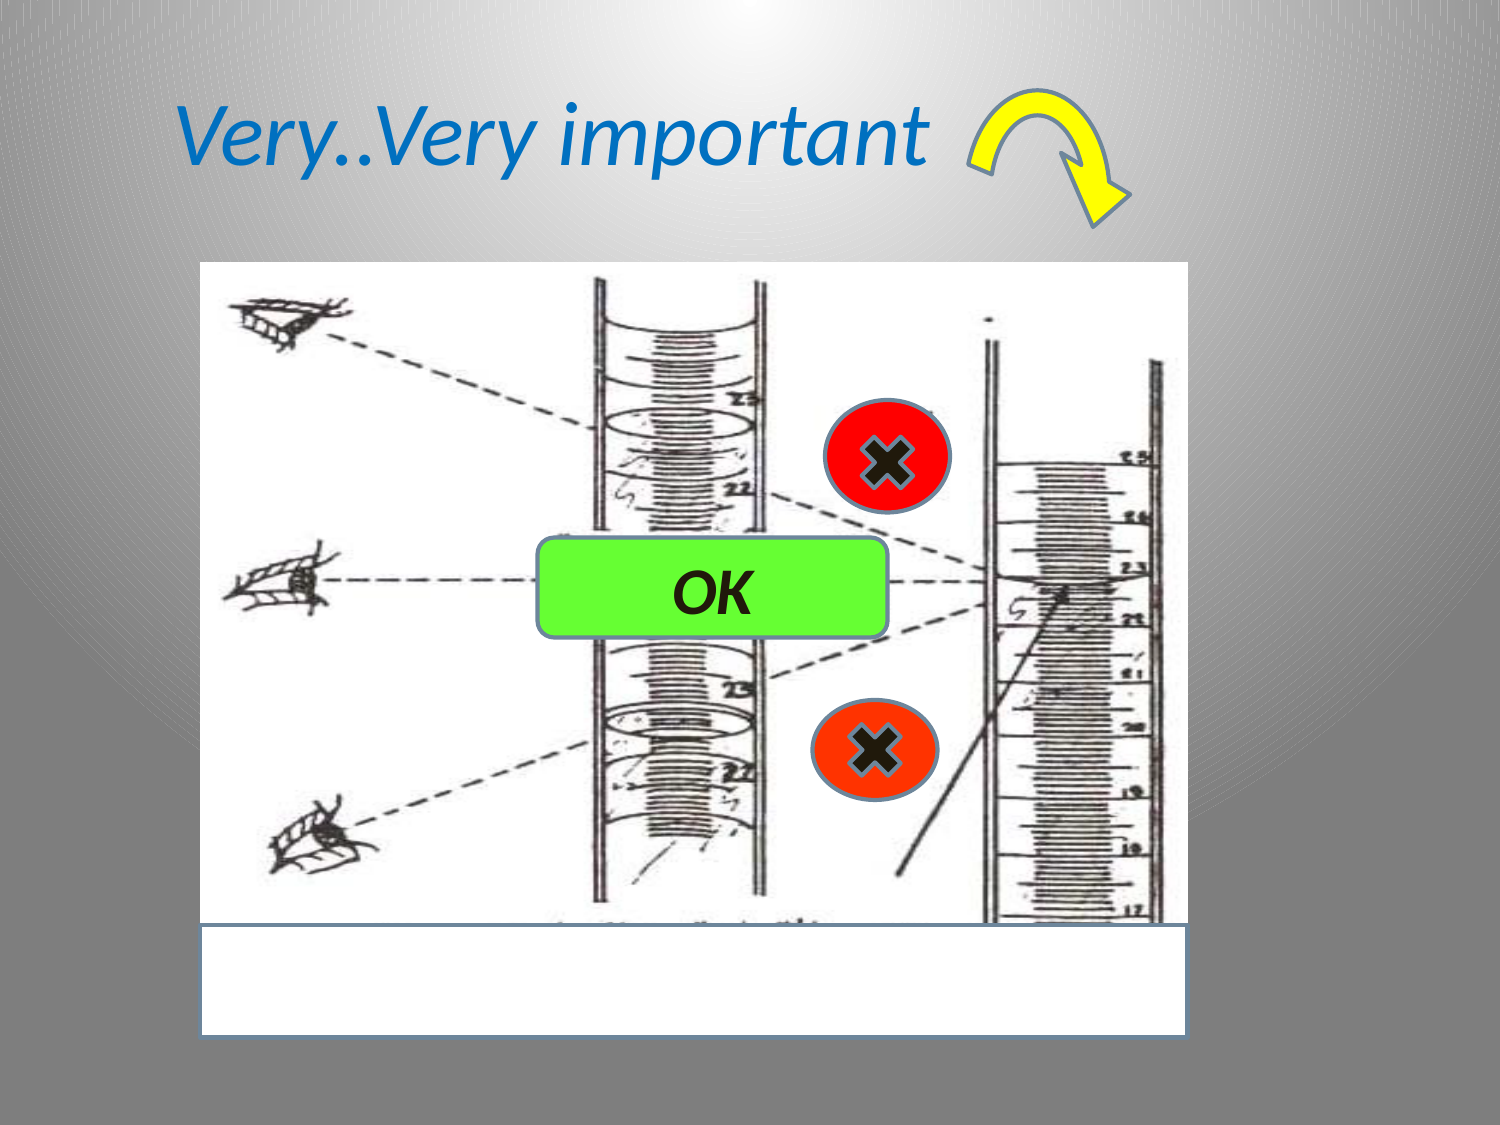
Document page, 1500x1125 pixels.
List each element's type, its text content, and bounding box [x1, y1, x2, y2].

title Very..Very important [75, 45, 1425, 213]
text_box [966, 88, 1133, 230]
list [199, 262, 1188, 1038]
